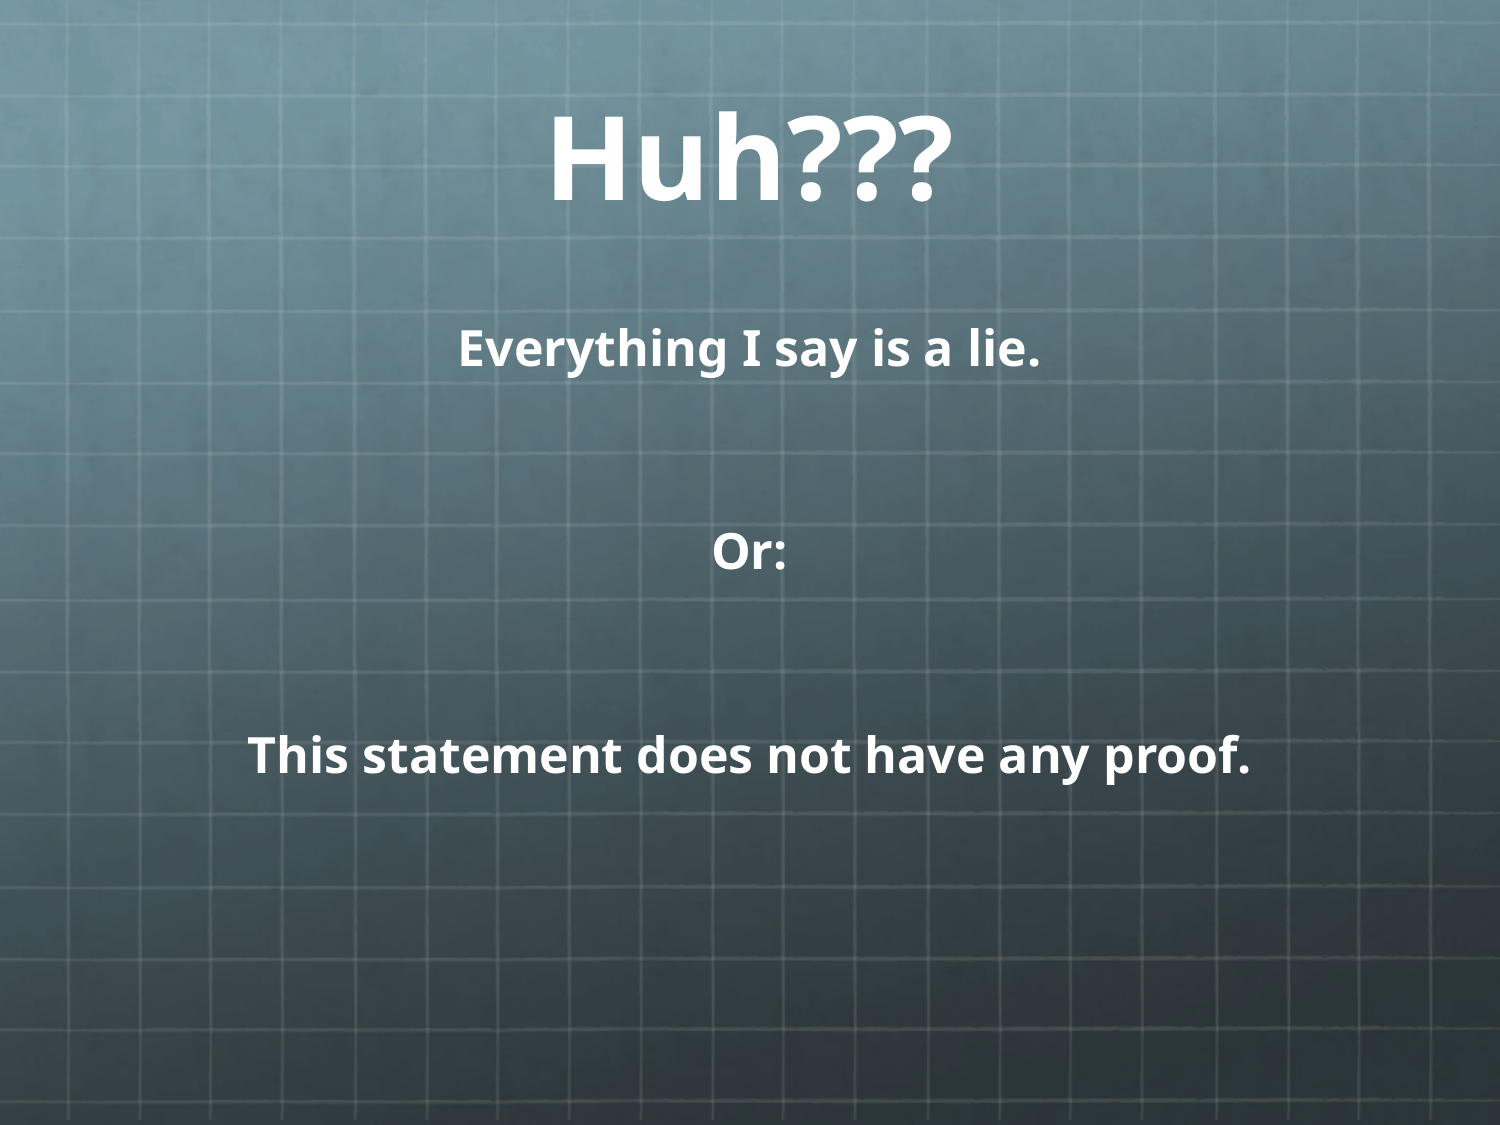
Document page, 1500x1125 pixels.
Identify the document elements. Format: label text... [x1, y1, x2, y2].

list Everything I say is a lie. Or: This statement does not have any proof. [127, 308, 1372, 958]
picture [0, 0, 1500, 1125]
title Huh??? [127, 17, 1372, 289]
